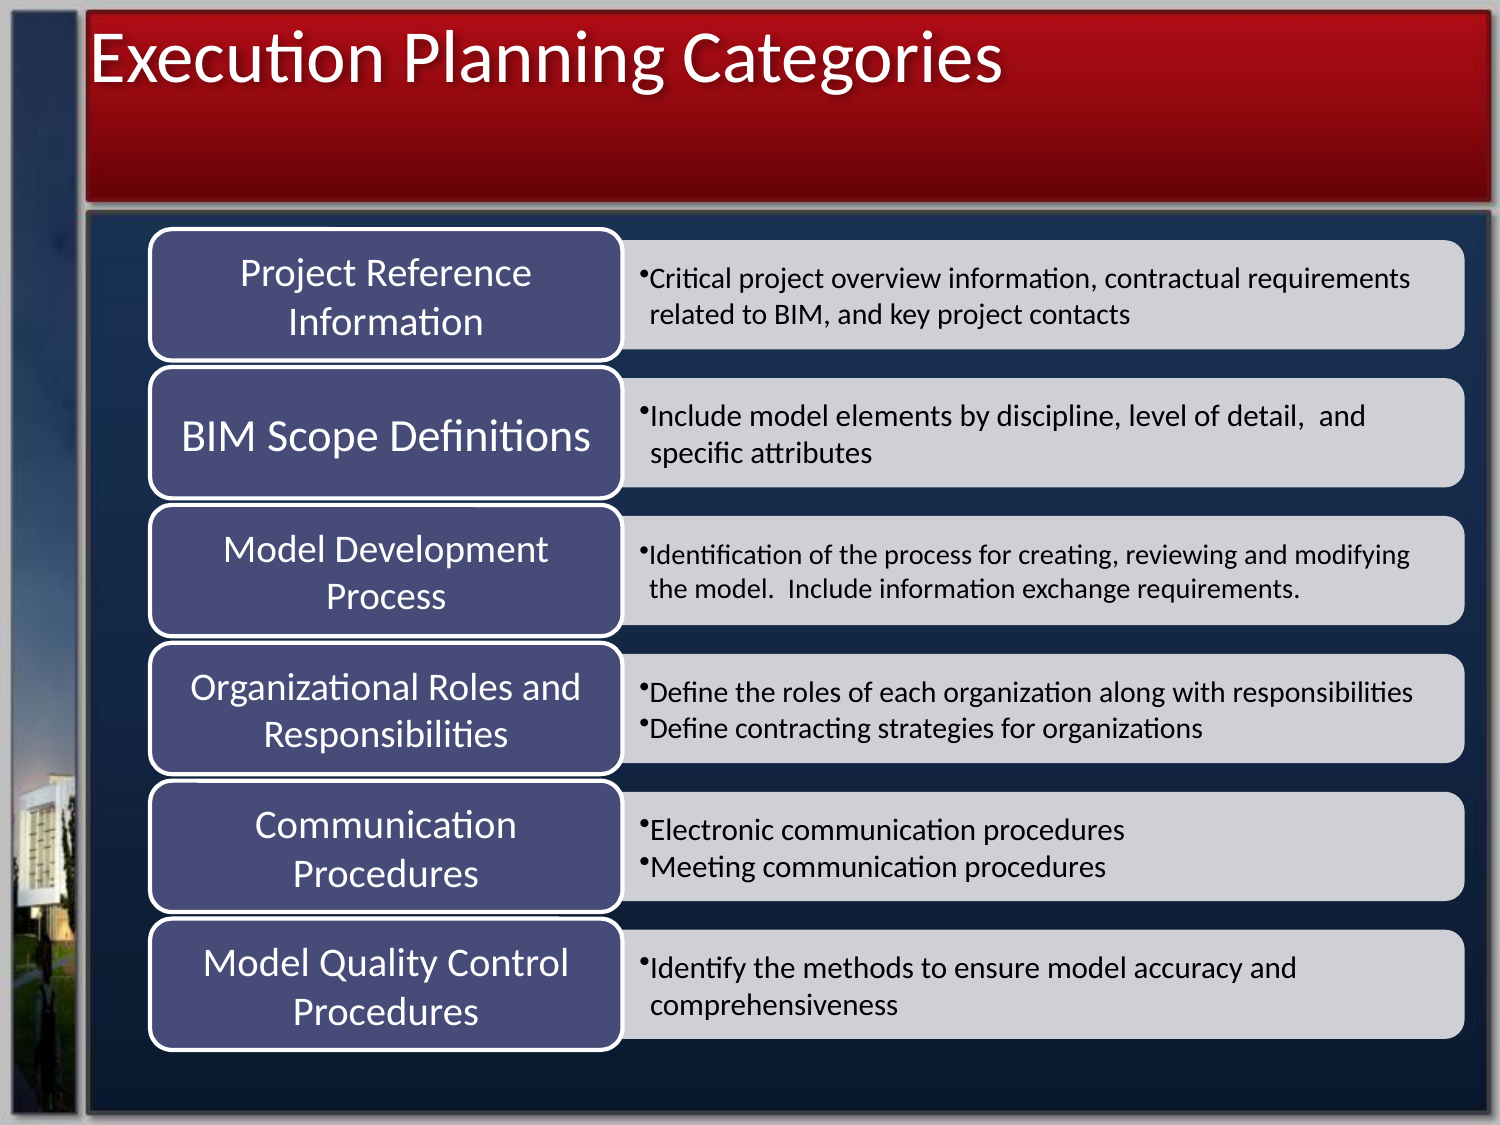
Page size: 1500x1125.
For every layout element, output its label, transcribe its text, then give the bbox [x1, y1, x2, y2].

picture [0, 0, 1500, 1125]
text_box Execution Planning Categories [75, 0, 1325, 105]
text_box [149, 228, 1463, 1051]
